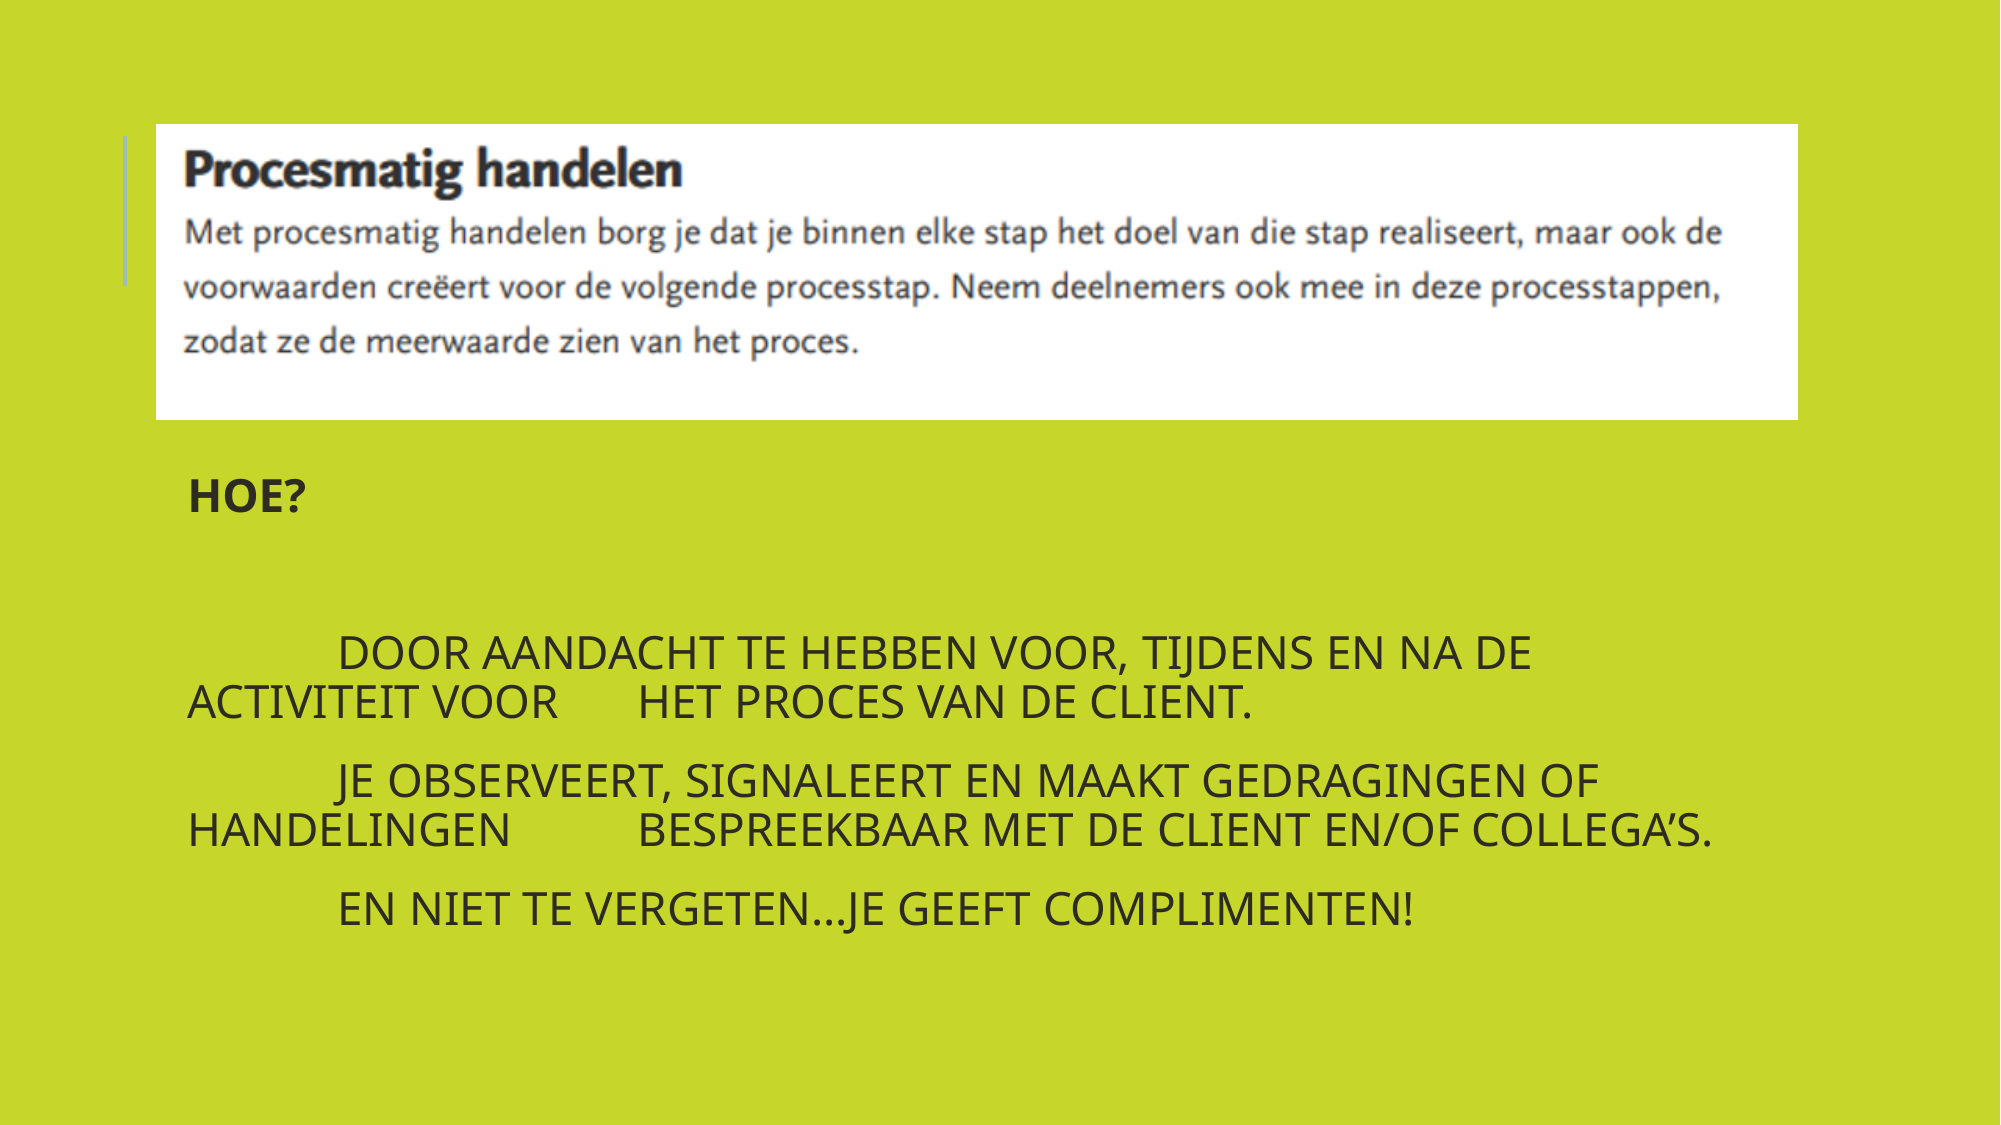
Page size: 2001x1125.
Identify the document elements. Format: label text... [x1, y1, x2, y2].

picture [156, 124, 1798, 421]
list HOE? DOOR AANDACHT TE HEBBEN VOOR, TIJDENS EN NA DE ACTIVITEIT VOOR HET PROCES VAN DE CLIENT. JE OBSERVEERT, SIGNALEERT EN MAAKT GEDRAGINGEN OF HANDELINGEN BESPREEKBAAR MET DE CLIENT EN/OF COLLEGA’S. EN NIET TE VERGETEN…JE GEEFT COMPLIMENTEN! [179, 464, 1775, 1125]
